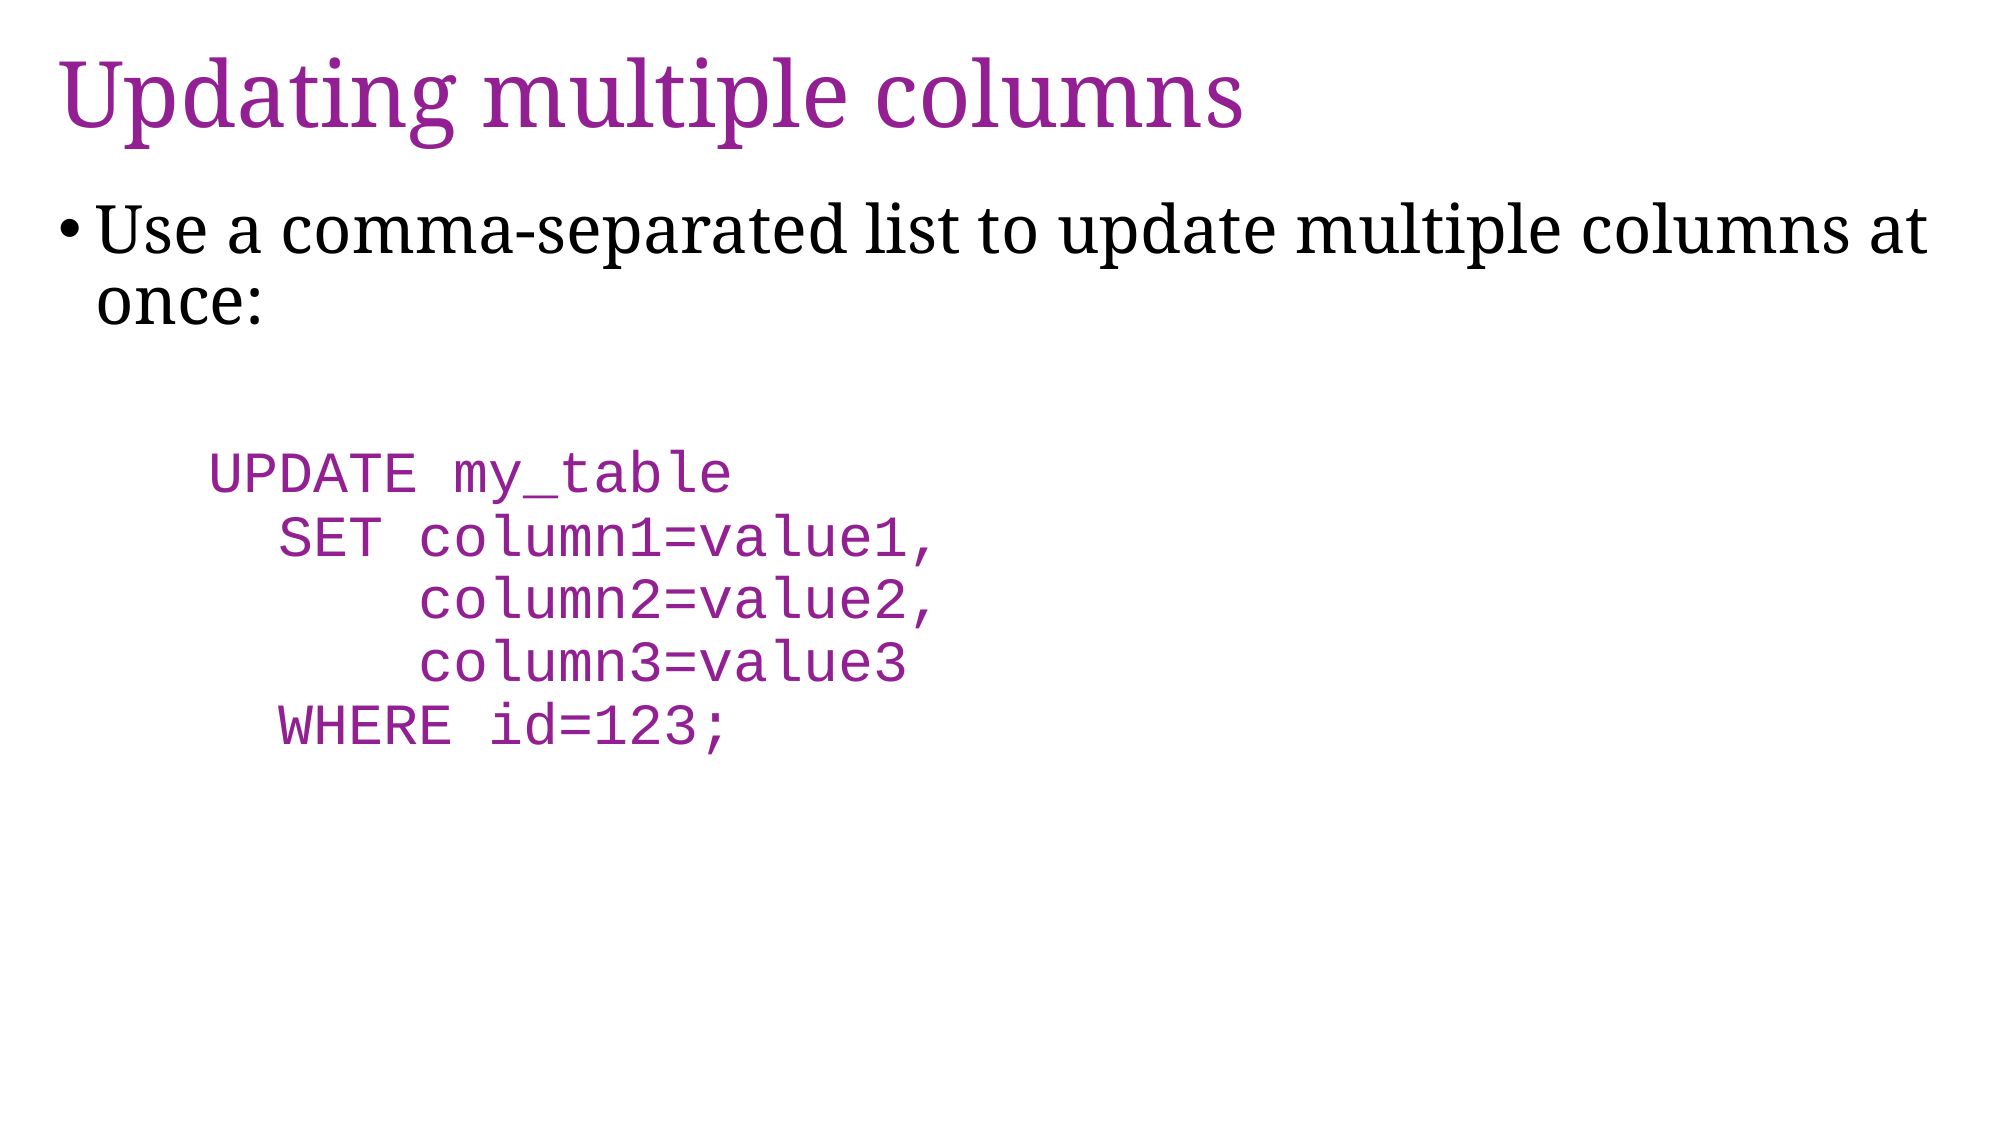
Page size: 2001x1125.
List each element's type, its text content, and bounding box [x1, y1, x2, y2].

title Updating multiple columns [43, 25, 1953, 171]
list Use a comma-separated list to update multiple columns at once: UPDATE my_table SET column1=value1, column2=value2, column3=value3 WHERE id=123; [43, 188, 1953, 1106]
